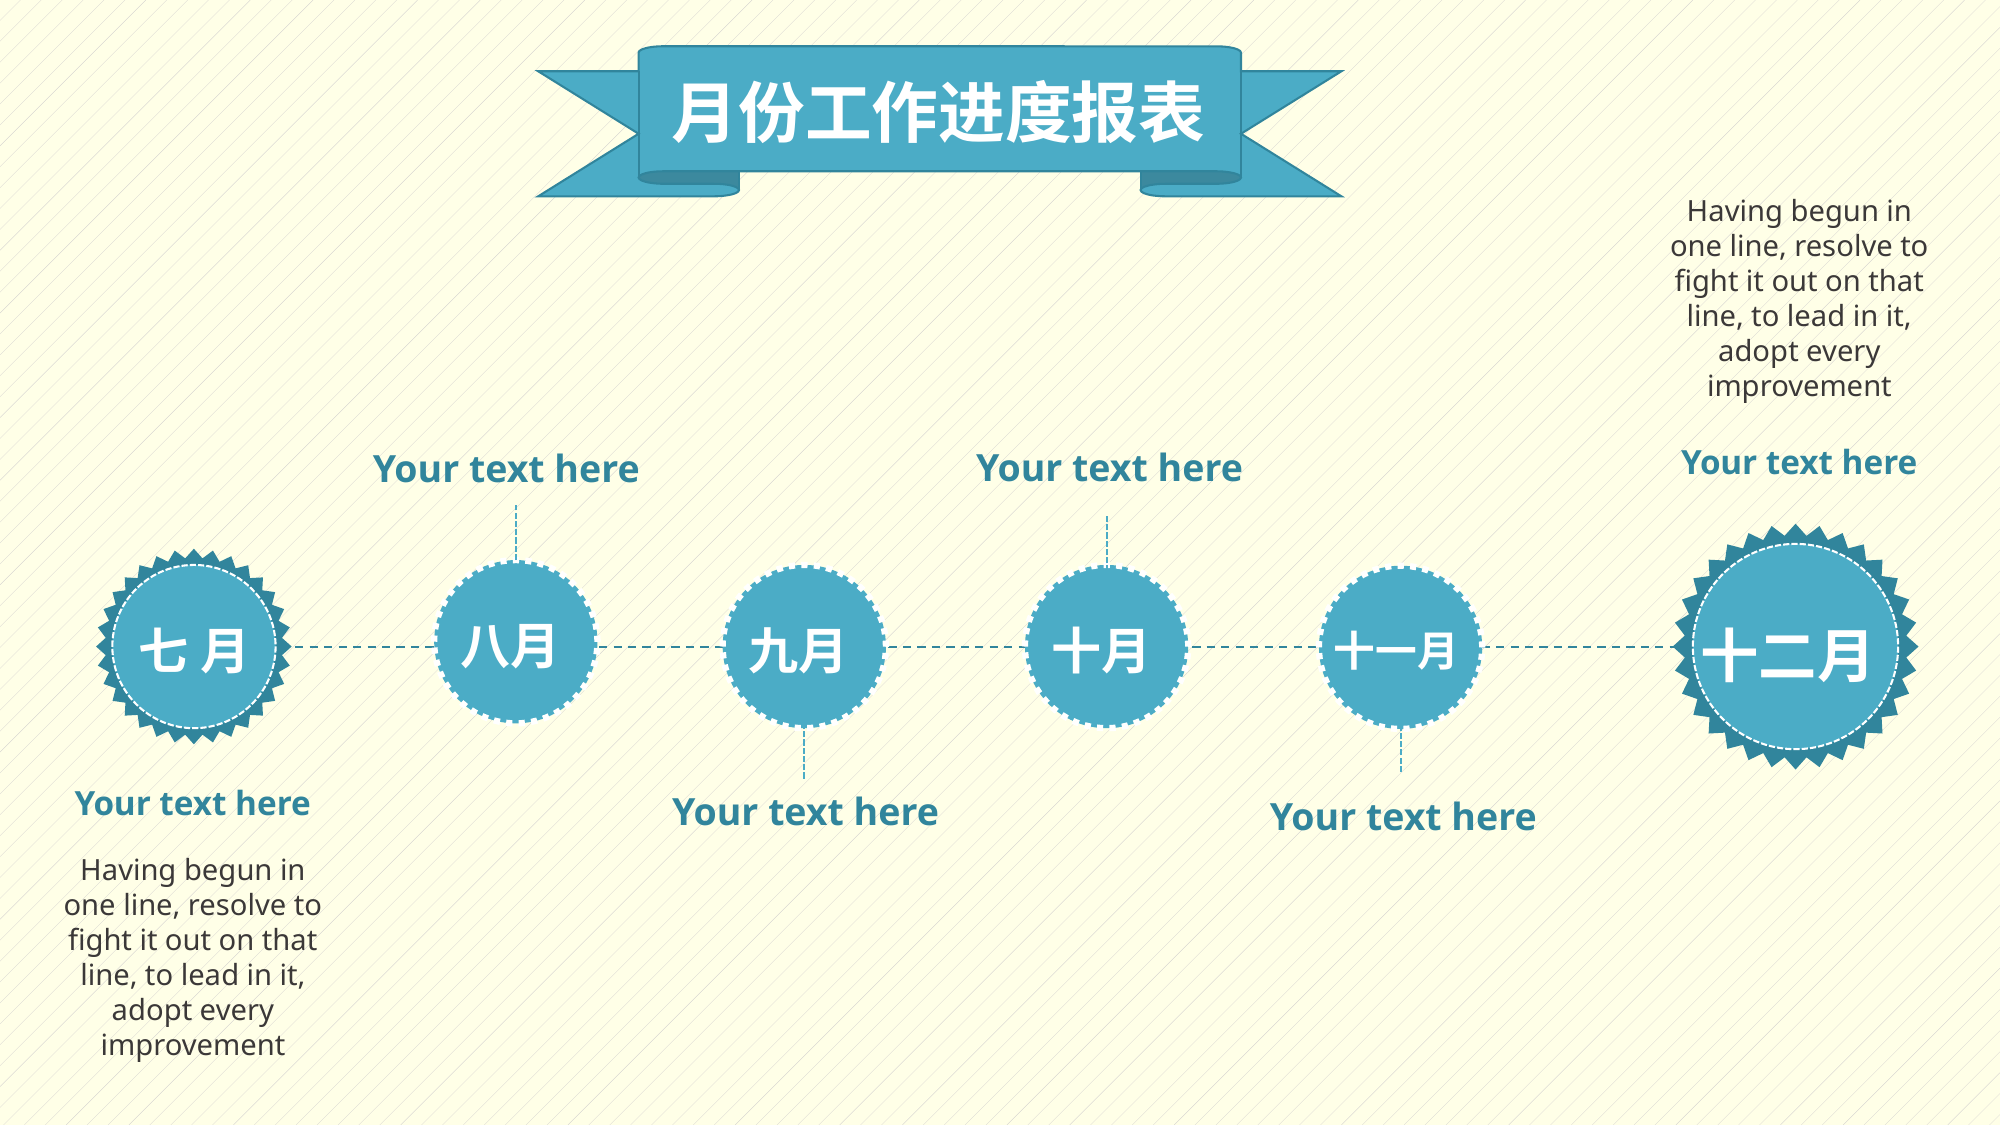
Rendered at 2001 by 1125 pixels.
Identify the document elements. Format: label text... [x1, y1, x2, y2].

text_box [96, 548, 292, 745]
text_box Having begun in one line, resolve to fight it out on that line, to lead in it, adopt every improvement Your text here [1653, 184, 1946, 489]
text_box Your text here Having begun in one line, resolve to fight it out on that line, to lead in it, adopt every improvement [46, 774, 339, 1069]
text_box Your text here [358, 437, 655, 497]
text_box Your text here [961, 437, 1259, 497]
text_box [434, 560, 598, 724]
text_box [1672, 523, 1925, 770]
text_box [534, 45, 1345, 198]
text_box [1318, 565, 1483, 729]
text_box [722, 564, 886, 729]
text_box Your text here [657, 780, 955, 841]
text_box 月份工作进度报表 [656, 63, 1252, 159]
text_box Your text here [1255, 785, 1553, 845]
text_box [1024, 564, 1189, 729]
